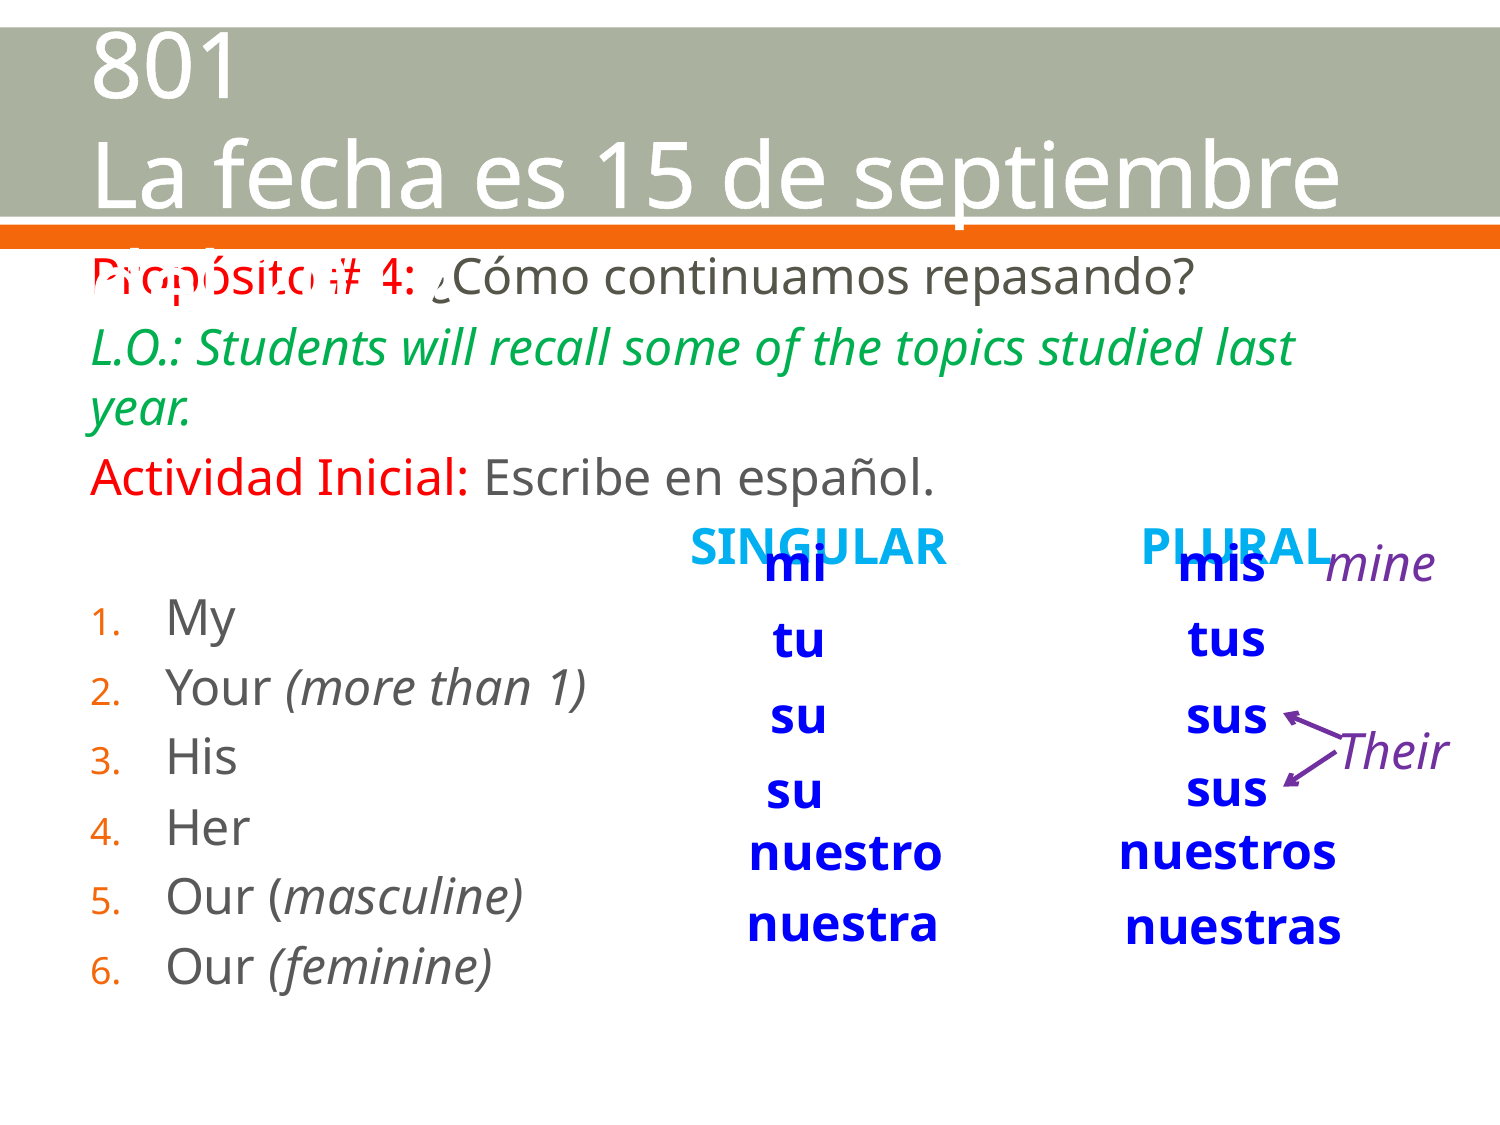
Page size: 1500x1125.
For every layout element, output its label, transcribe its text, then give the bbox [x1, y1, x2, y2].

text_box tu [757, 599, 842, 675]
title Me llamo_______________ Clase 801 La fecha es 15 de septiembre del 2017 [75, 24, 1425, 208]
text_box mi [749, 523, 843, 599]
list Propósito # 4: ¿Cómo continuamos repasando? L.O.: Students will recall some of the topics studied last year. Actividad Inicial: Escribe en español. SINGULAR PLURAL My Your (more than 1) His Her Our (masculine) Our (feminine) [75, 237, 1425, 1125]
text_box mis [1162, 523, 1282, 599]
text_box nuestras [1109, 886, 1358, 962]
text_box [1279, 751, 1337, 788]
text_box nuestra [731, 883, 955, 959]
text_box sus [1171, 749, 1284, 811]
text_box su [755, 675, 843, 751]
text_box Their [1341, 711, 1465, 787]
text_box sus [1171, 675, 1284, 749]
text_box tus [1172, 599, 1282, 674]
text_box nuestro [734, 812, 958, 888]
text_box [1279, 713, 1343, 739]
text_box mine [1310, 524, 1452, 599]
text_box su [751, 751, 839, 812]
text_box nuestros [1103, 811, 1353, 887]
